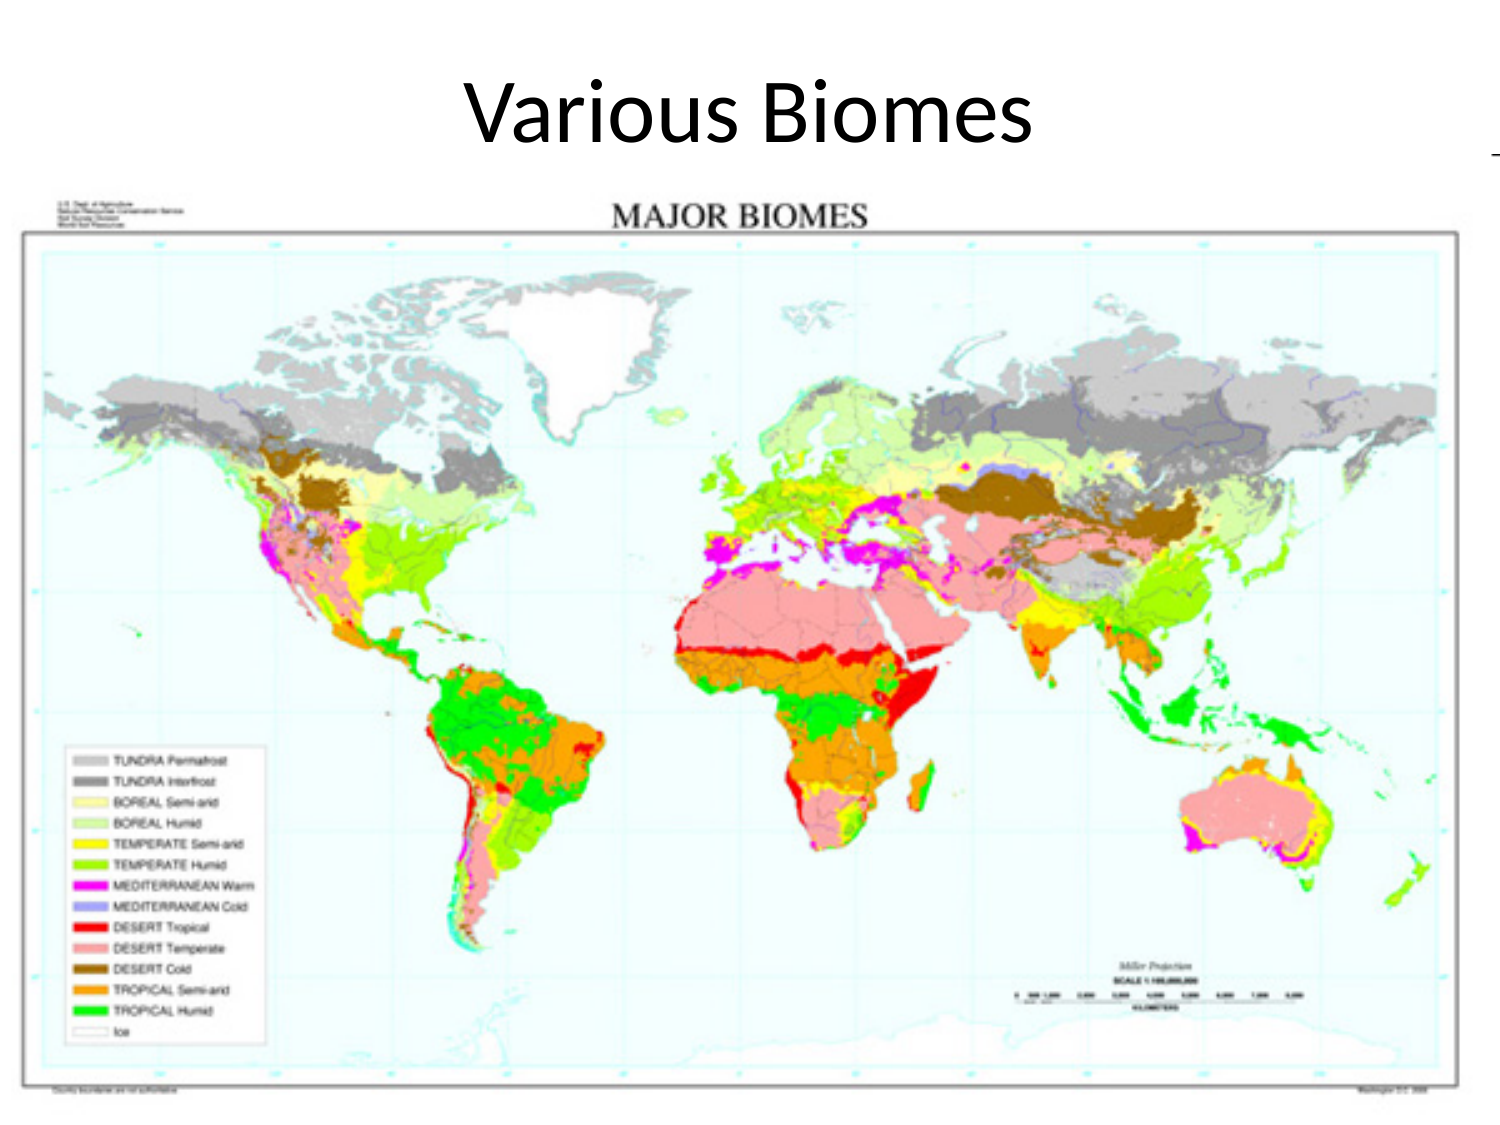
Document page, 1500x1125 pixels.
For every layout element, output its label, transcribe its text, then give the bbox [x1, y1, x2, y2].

title Various Biomes [75, 12, 1425, 153]
picture [0, 154, 1500, 1125]
